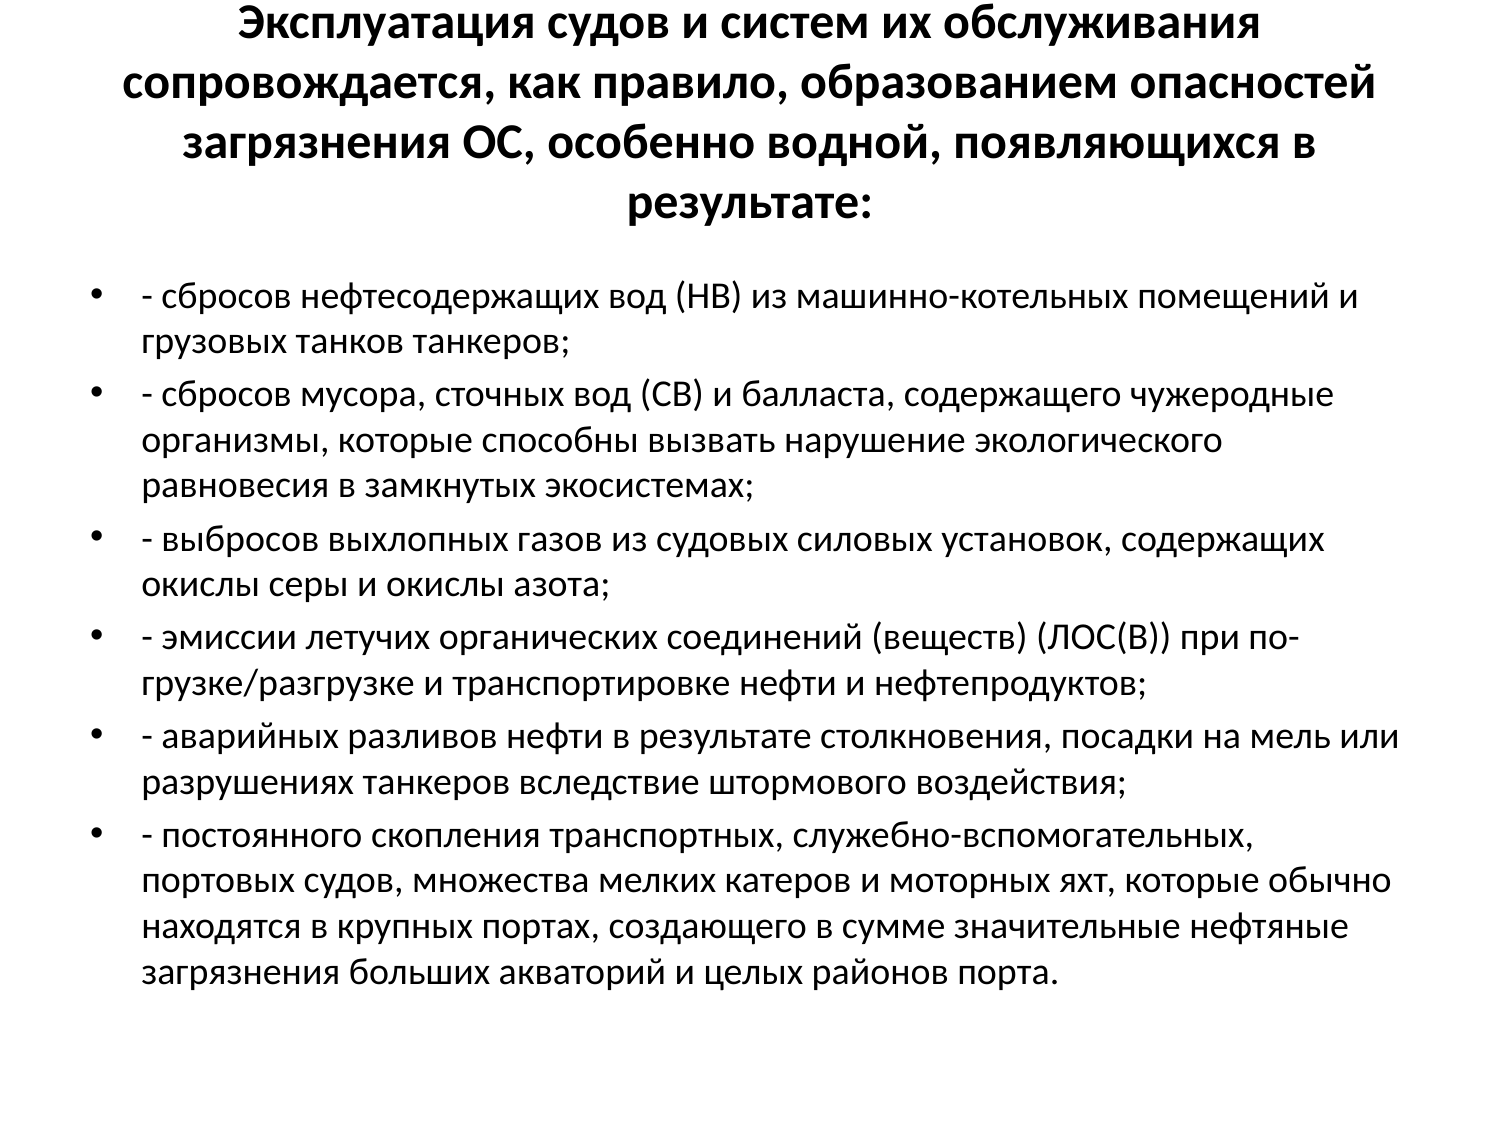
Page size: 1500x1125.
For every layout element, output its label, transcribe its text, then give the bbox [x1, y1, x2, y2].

title Эксплуатация судов и систем их обслуживания сопровождается, как правило, образованием опасностей загрязнения ОС, особенно водной, появляющихся в результате: [75, 45, 1425, 233]
list - сбросов нефтесодержащих вод (НВ) из машинно-котельных помещений и грузовых танков танкеров; - сбросов мусора, сточных вод (СВ) и балласта, содержащего чужеродные организмы, которые способны вызвать нарушение экологического равновесия в замкнутых экосистемах; - выбросов выхлопных газов из судовых силовых установок, содержащих окислы серы и окислы азота; - эмиссии летучих органических соединений (веществ) (ЛОС(В)) при по- грузке/разгрузке и транспортировке нефти и нефтепродуктов; - аварийных разливов нефти в результате столкновения, посадки на мель или разрушениях танкеров вследствие штормового воздействия; - постоянного скопления транспортных, служебно-вспомогательных, портовых судов, множества мелких катеров и моторных яхт, которые обычно находятся в крупных портах, создающего в сумме значительные нефтяные загрязнения больших акваторий и целых районов порта. [75, 262, 1425, 1005]
